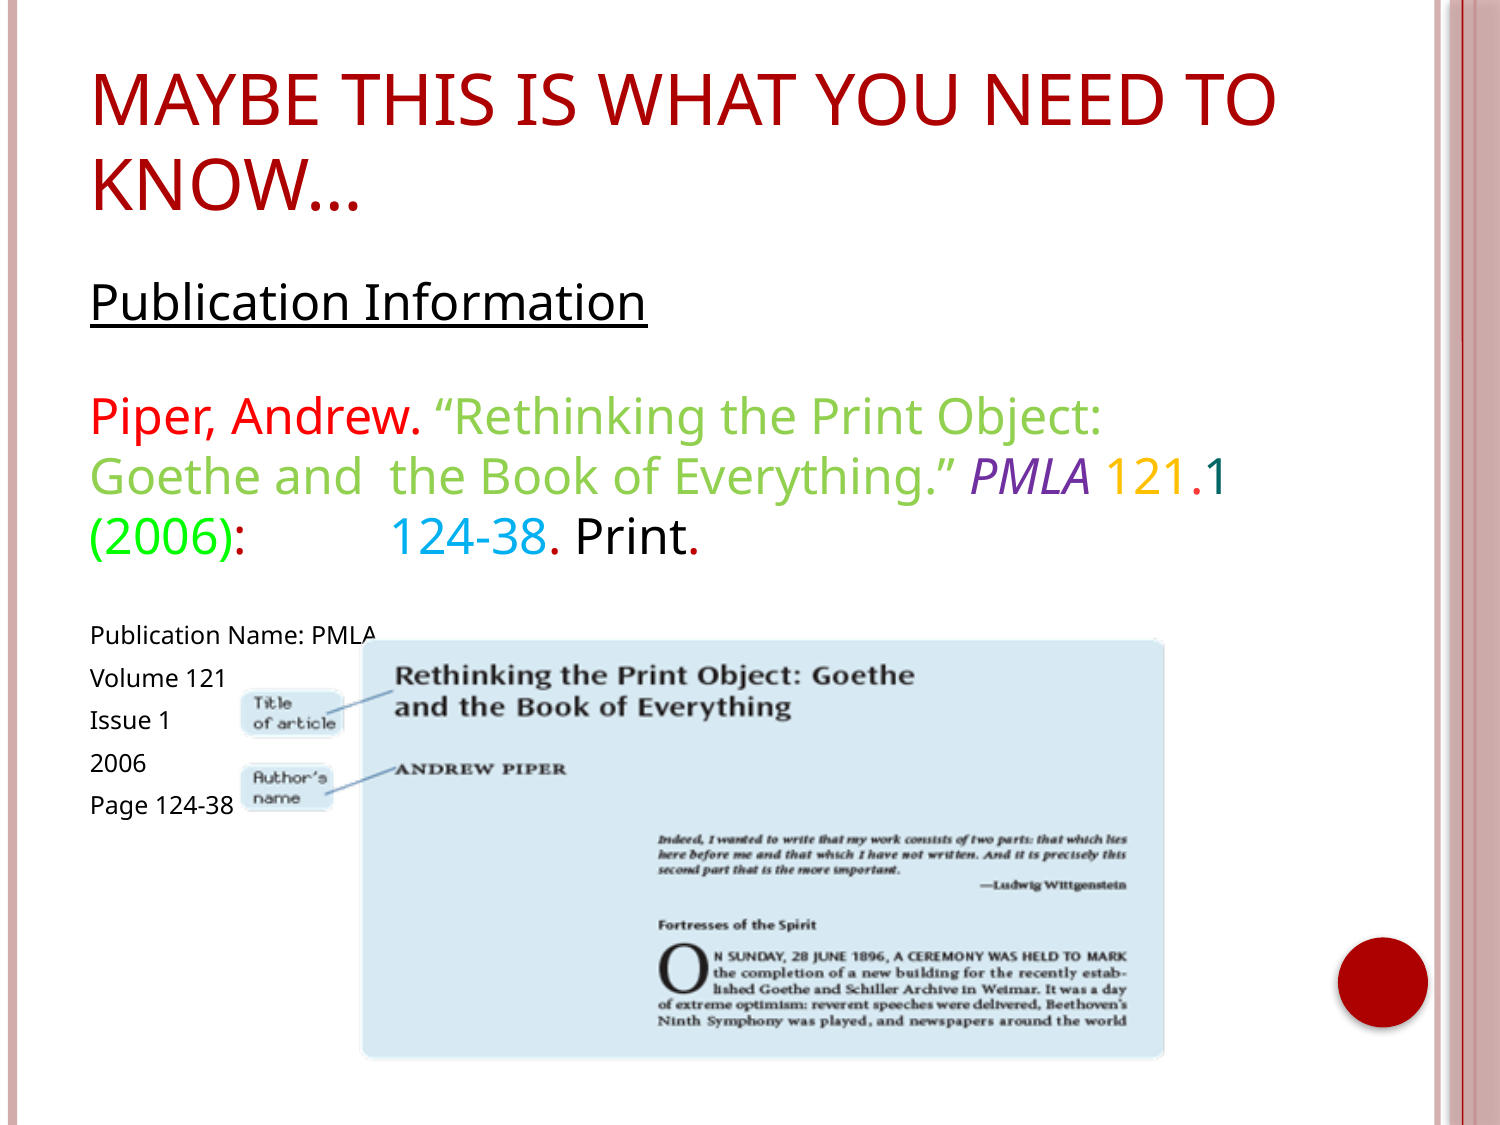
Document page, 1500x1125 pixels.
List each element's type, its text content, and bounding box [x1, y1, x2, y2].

list Publication Information Piper, Andrew. “Rethinking the Print Object: Goethe and the Book of Everything.” PMLA 121.1 (2006): 124-38. Print. Publication Name: PMLA Volume 121 Issue 1 2006 Page 124-38 [75, 262, 1300, 1062]
picture [235, 636, 1167, 1063]
title Maybe this is what you need to know… [75, 45, 1300, 233]
